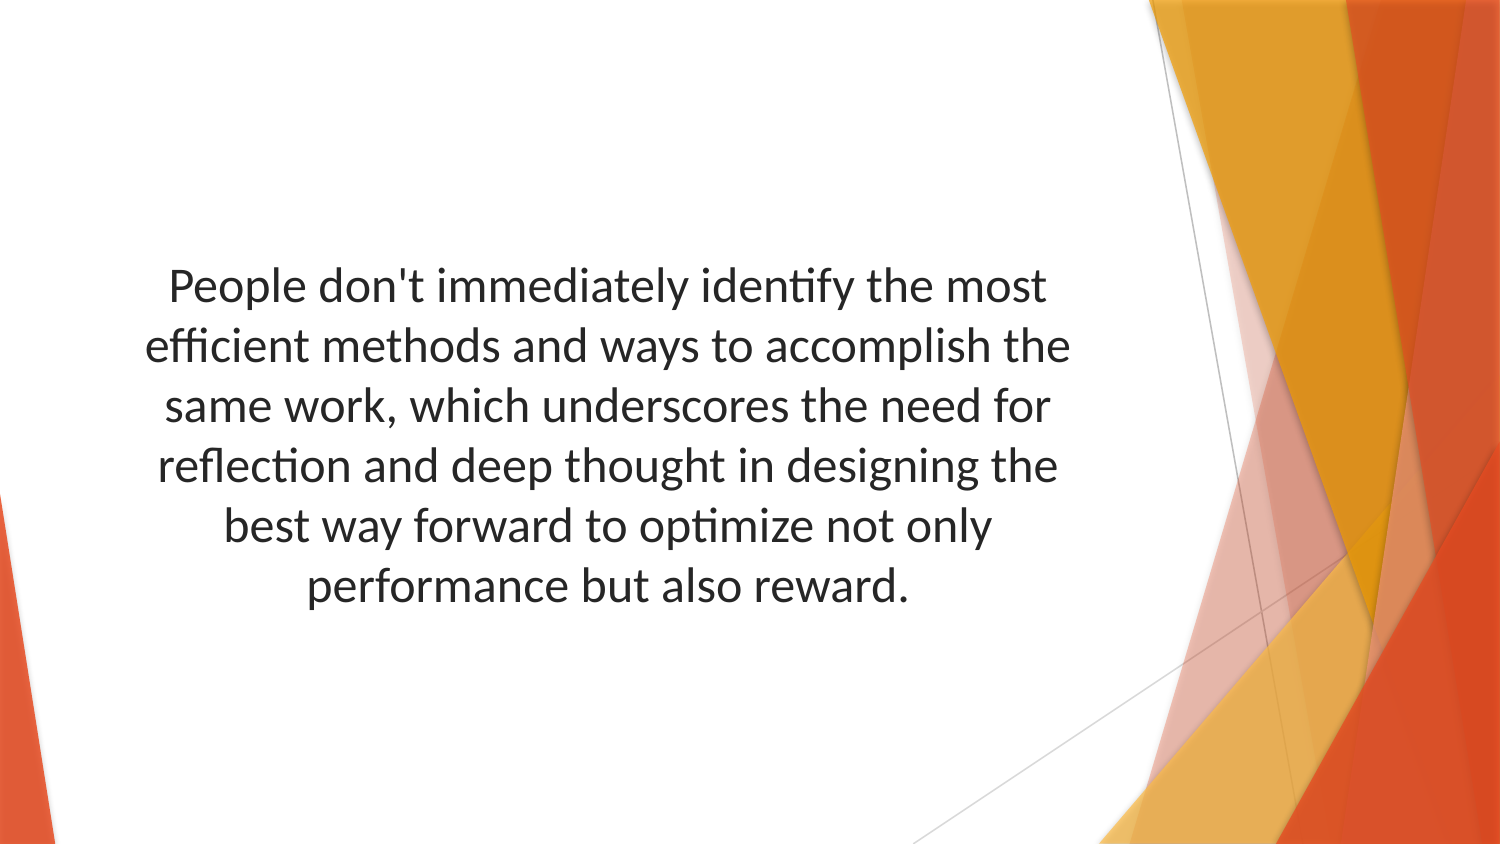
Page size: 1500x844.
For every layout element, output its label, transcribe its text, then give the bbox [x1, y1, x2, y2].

list People don't immediately identify the most efficient methods and ways to accomplish the same work, which underscores the need for reflection and deep thought in designing the best way forward to optimize not only performance but also reward. [112, 244, 1105, 623]
